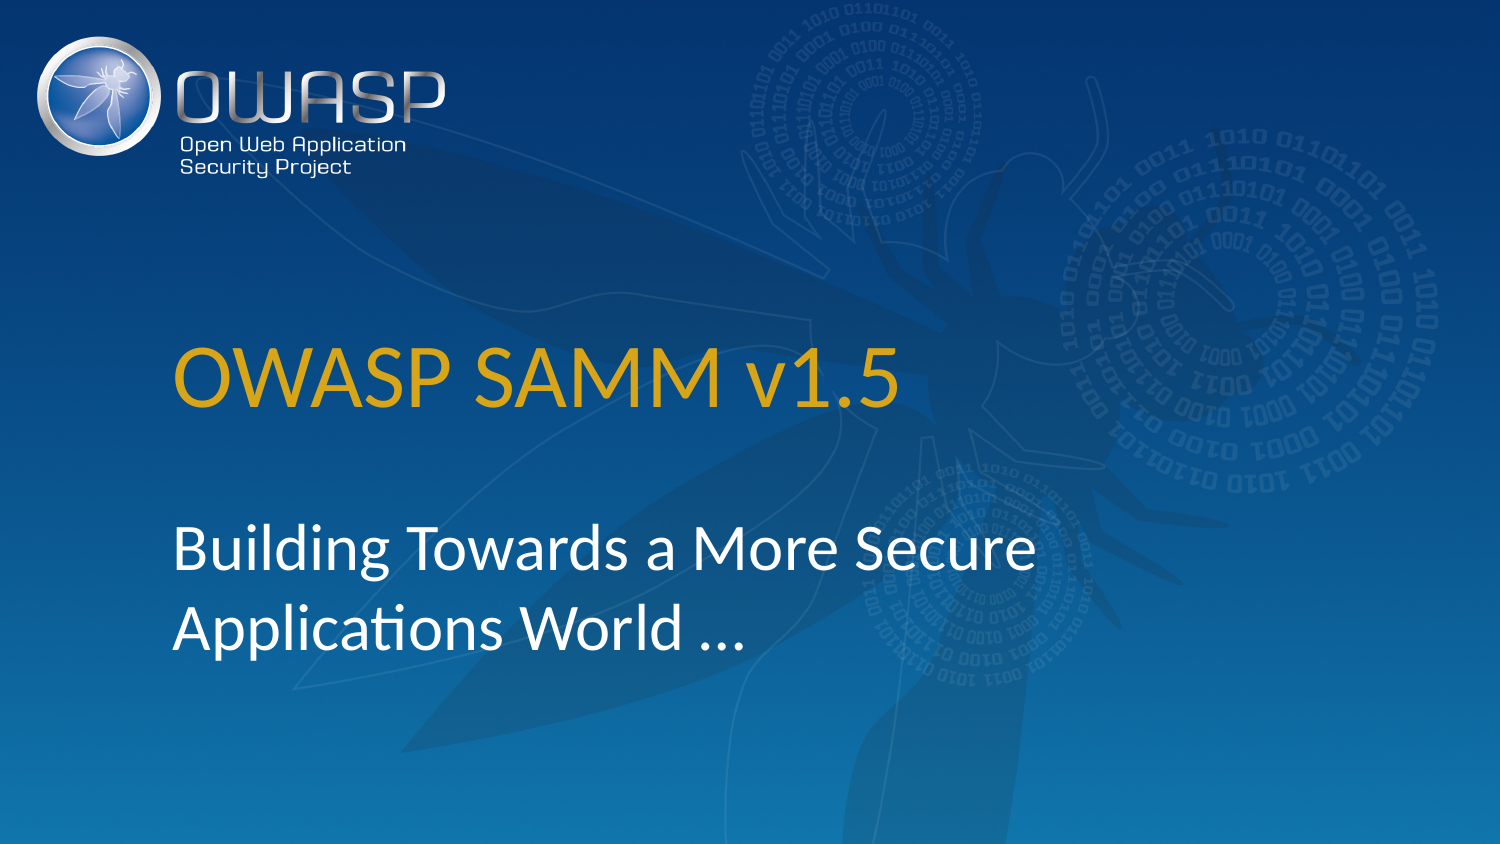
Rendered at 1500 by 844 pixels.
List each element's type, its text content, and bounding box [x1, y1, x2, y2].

picture [0, 0, 1500, 844]
subtitle Building Towards a More Secure Applications World … [157, 496, 1163, 712]
title OWASP SAMM v1.5 [157, 280, 1275, 462]
